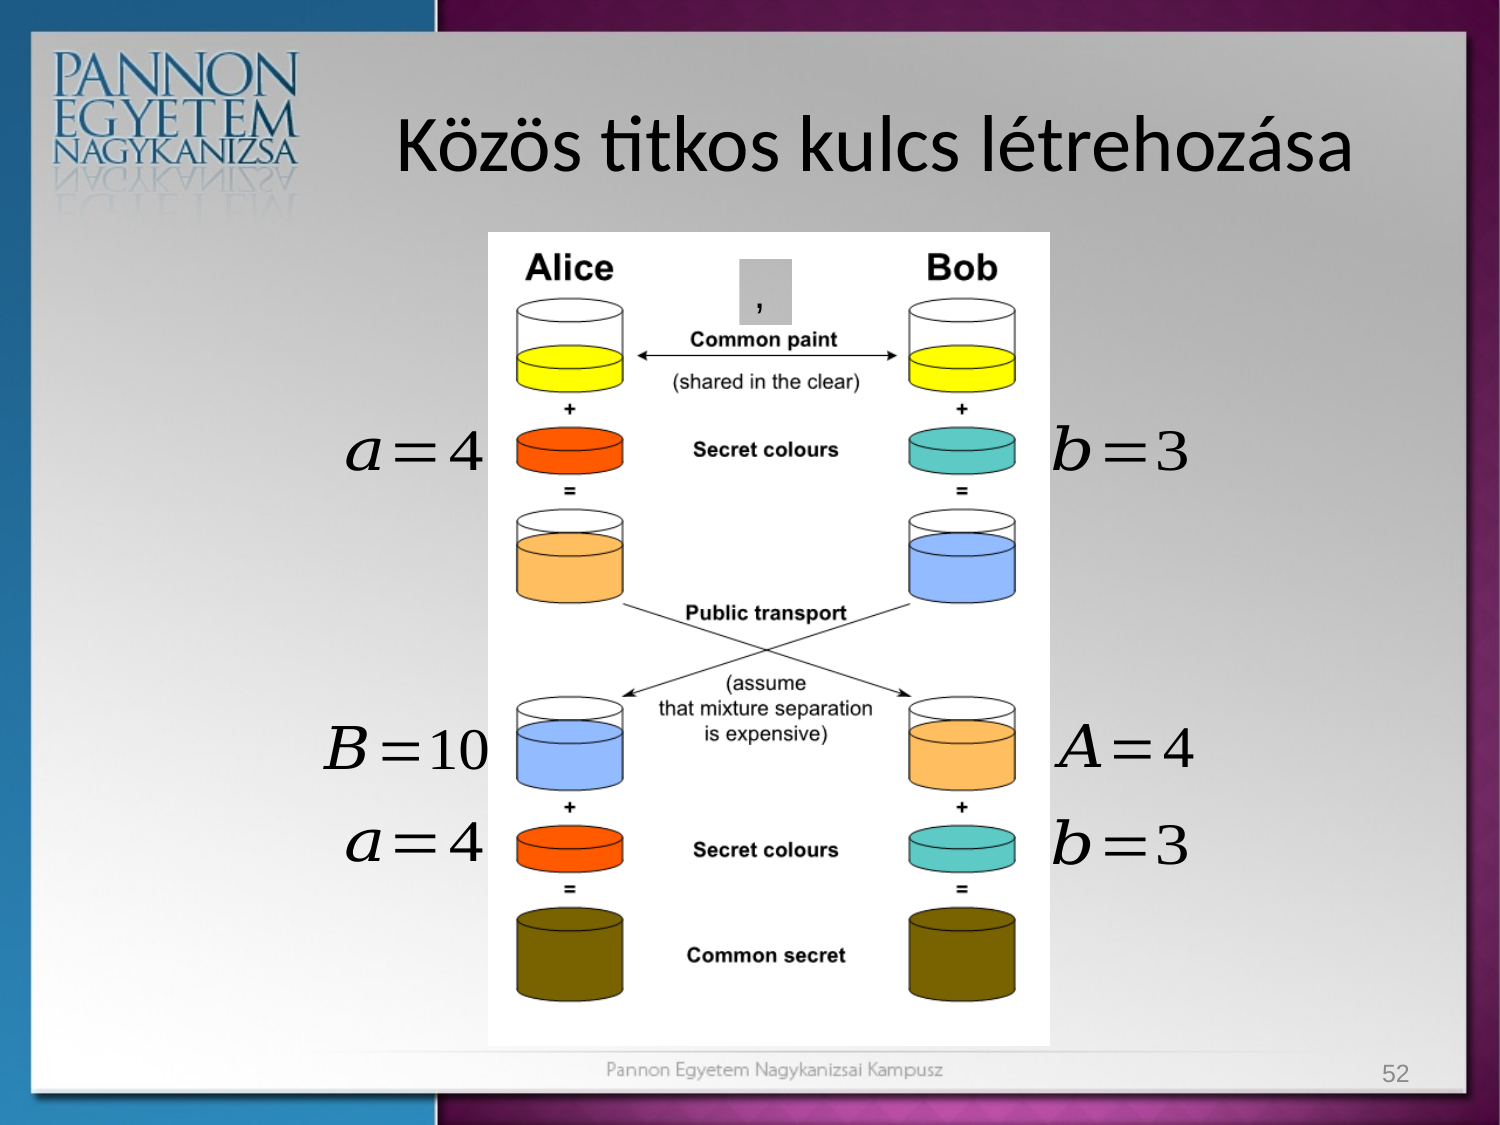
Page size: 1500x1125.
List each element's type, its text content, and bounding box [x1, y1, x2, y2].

picture [0, 0, 1500, 1125]
title Közös titkos kulcs létrehozása [328, 45, 1425, 233]
slide_number 52 [1074, 1042, 1425, 1103]
